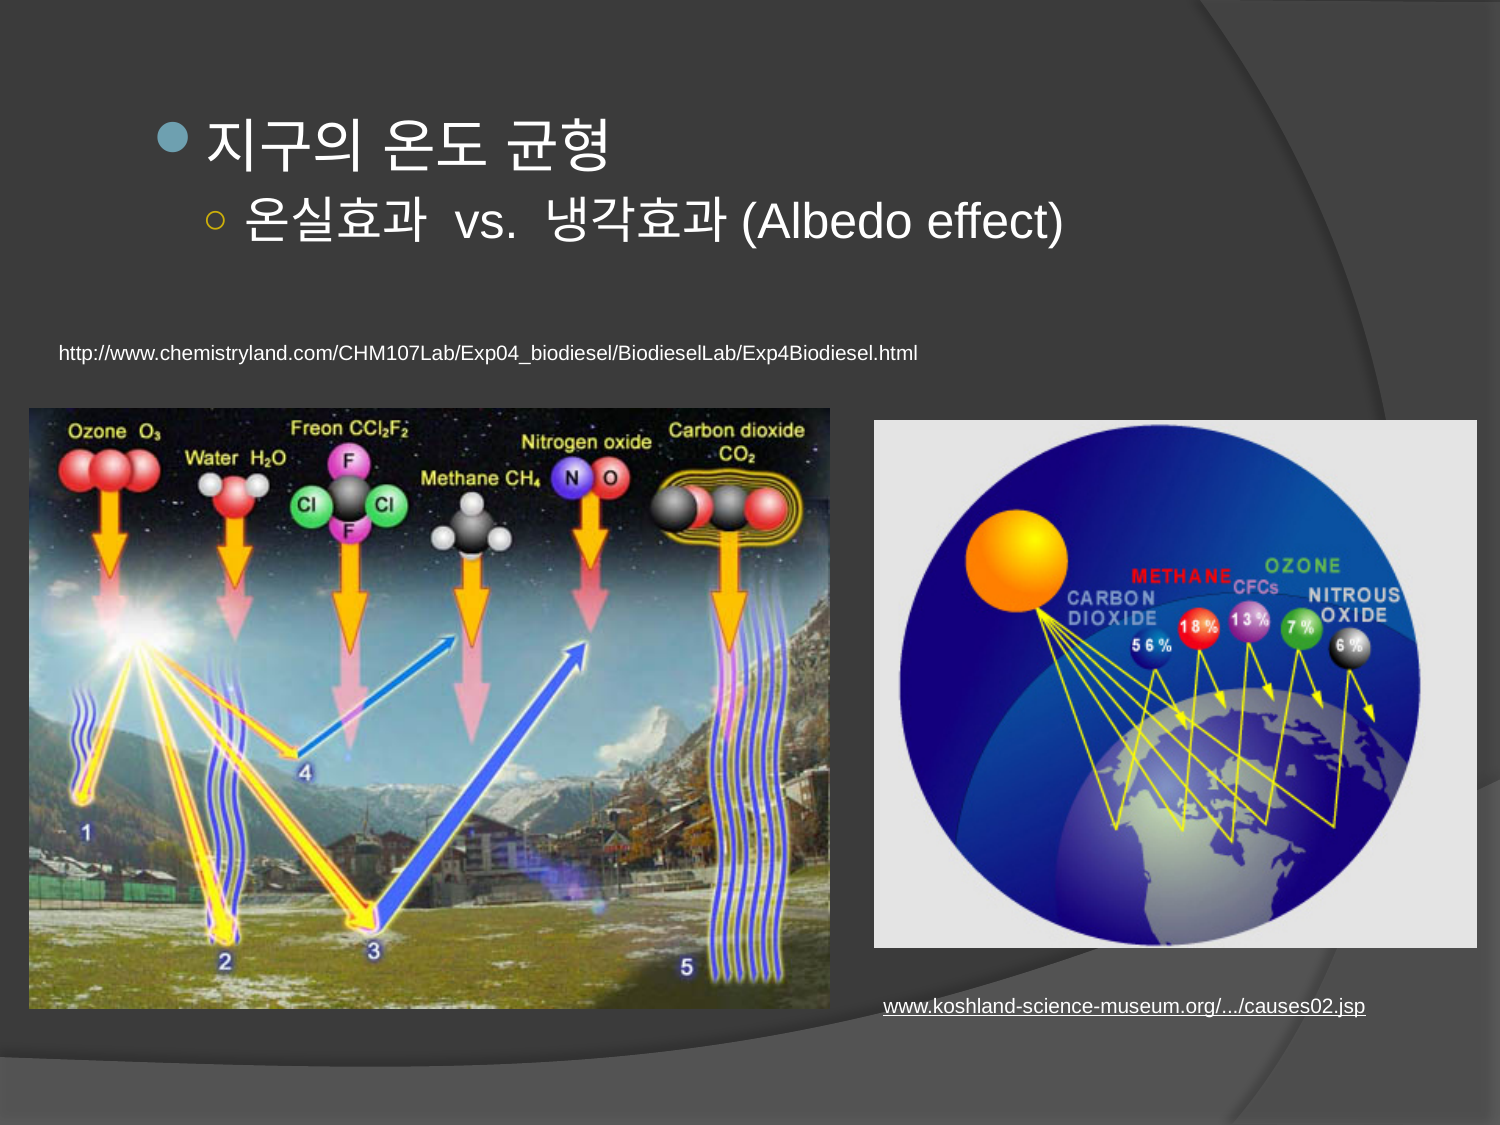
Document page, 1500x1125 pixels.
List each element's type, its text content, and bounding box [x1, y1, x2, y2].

picture [874, 420, 1477, 948]
list 지구의 온도 균형 온실효과 vs. 냉각효과(Albedo effect) [64, 101, 1412, 480]
picture [29, 408, 830, 1010]
text_box http://www.chemistryland.com/CHM107Lab/Exp04_biodiesel/BiodieselLab/Exp4Biodiesel.html [43, 332, 933, 373]
text_box www.koshland-science-museum.org/.../causes02.jsp [868, 985, 1387, 1025]
